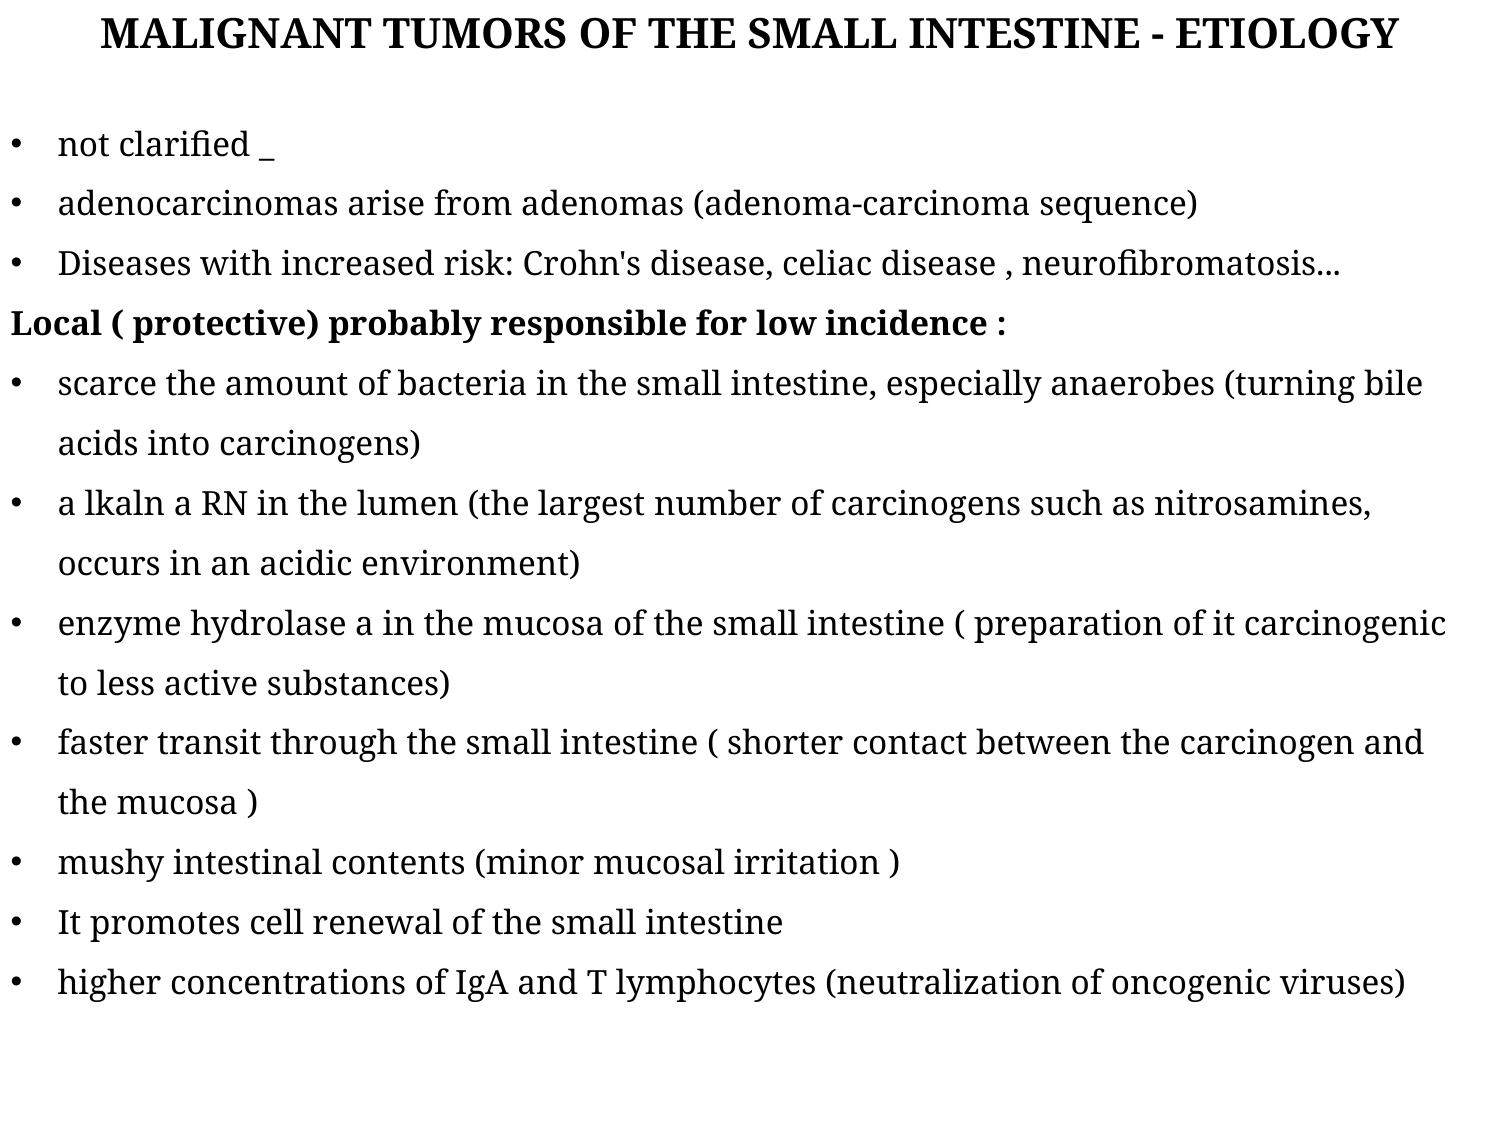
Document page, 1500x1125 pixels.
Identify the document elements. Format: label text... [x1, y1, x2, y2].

text_box not clarified _ adenocarcinomas arise from adenomas (adenoma-carcinoma sequence) Diseases with increased risk: Crohn's disease, celiac disease , neurofibromatosis... Local ( protective) probably responsible for low incidence : scarce the amount of bacteria in the small intestine, especially anaerobes (turning bile acids into carcinogens) a lkaln a RN in the lumen (the largest number of carcinogens such as nitrosamines, occurs in an acidic environment) enzyme hydrolase a in the mucosa of the small intestine ( preparation of it carcinogenic to less active substances) faster transit through the small intestine ( shorter contact between the carcinogen and the mucosa ) mushy intestinal contents (minor mucosal irritation ) It promotes cell renewal of the small intestine higher concentrations of IgA and T lymphocytes (neutralization of oncogenic viruses) [0, 95, 1488, 1009]
text_box MALIGNANT TUMORS OF THE SMALL INTESTINE - ETIOLOGY [0, 0, 1500, 63]
